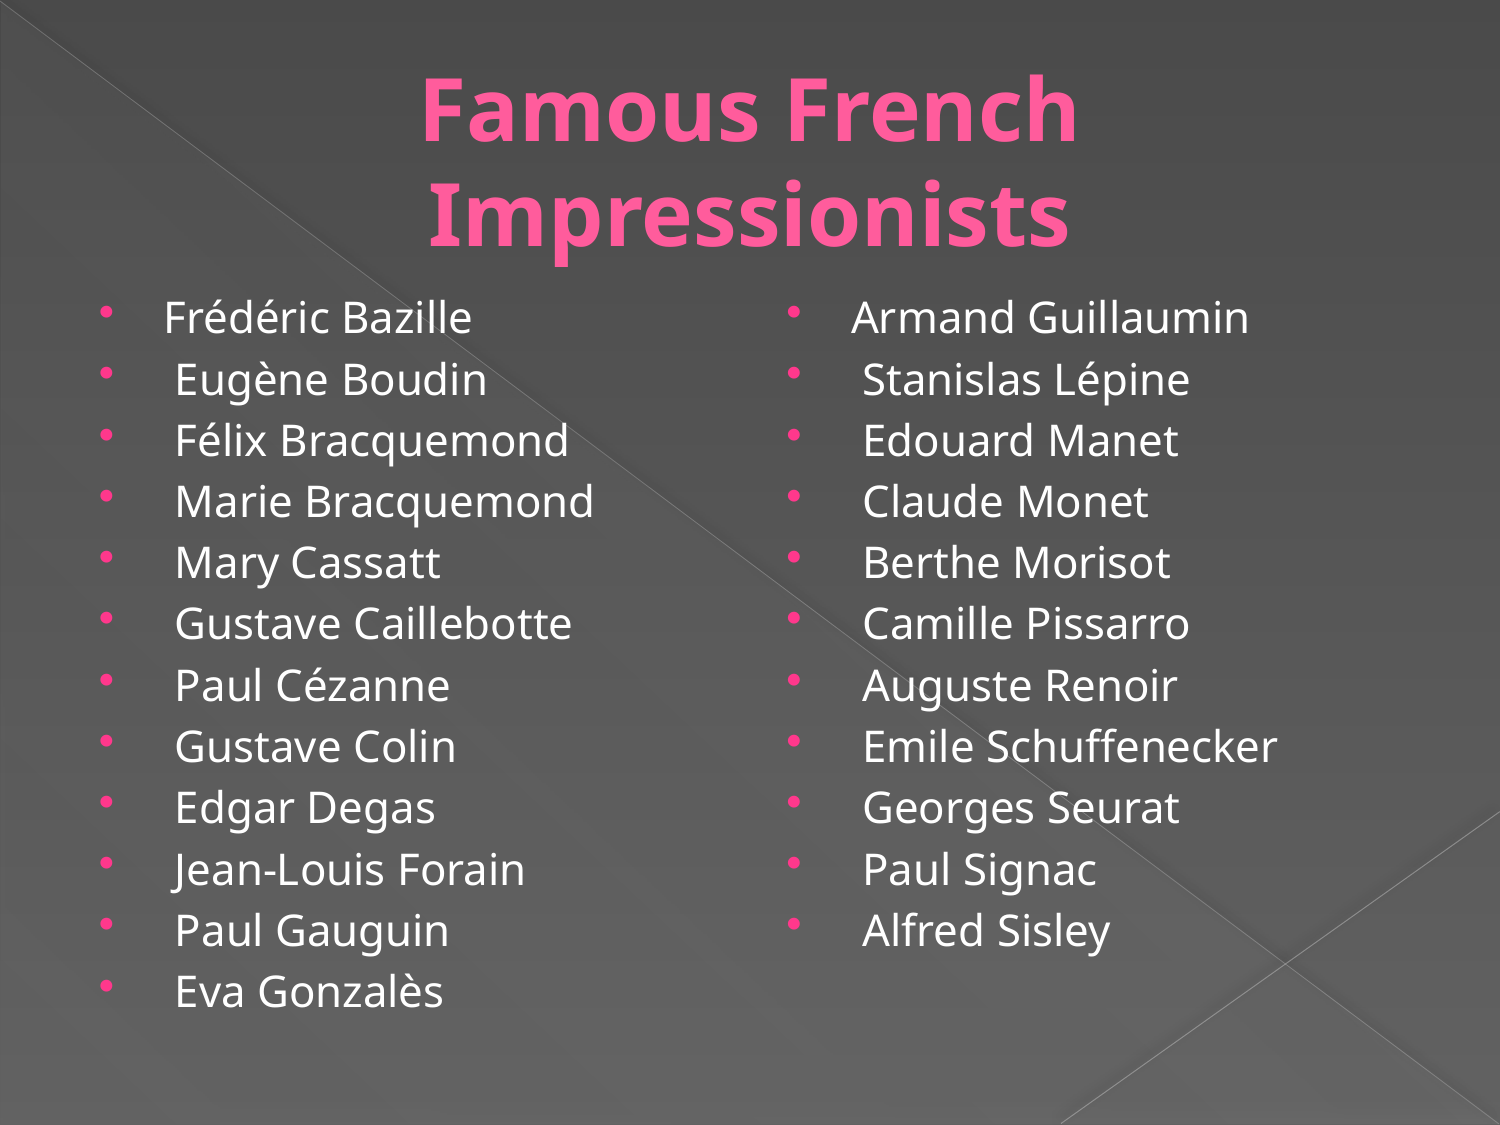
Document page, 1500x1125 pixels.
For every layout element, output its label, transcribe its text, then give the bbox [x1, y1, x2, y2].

list Frédéric Bazille Eugène Boudin Félix Bracquemond Marie Bracquemond Mary Cassatt Gustave Caillebotte Paul Cézanne Gustave Colin Edgar Degas Jean-Louis Forain Paul Gauguin Eva Gonzalès [74, 282, 738, 1063]
list Armand Guillaumin Stanislas Lépine Edouard Manet Claude Monet Berthe Morisot Camille Pissarro Auguste Renoir Emile Schuffenecker Georges Seurat Paul Signac Alfred Sisley [762, 282, 1426, 1026]
title Famous French Impressionists [75, 43, 1425, 274]
